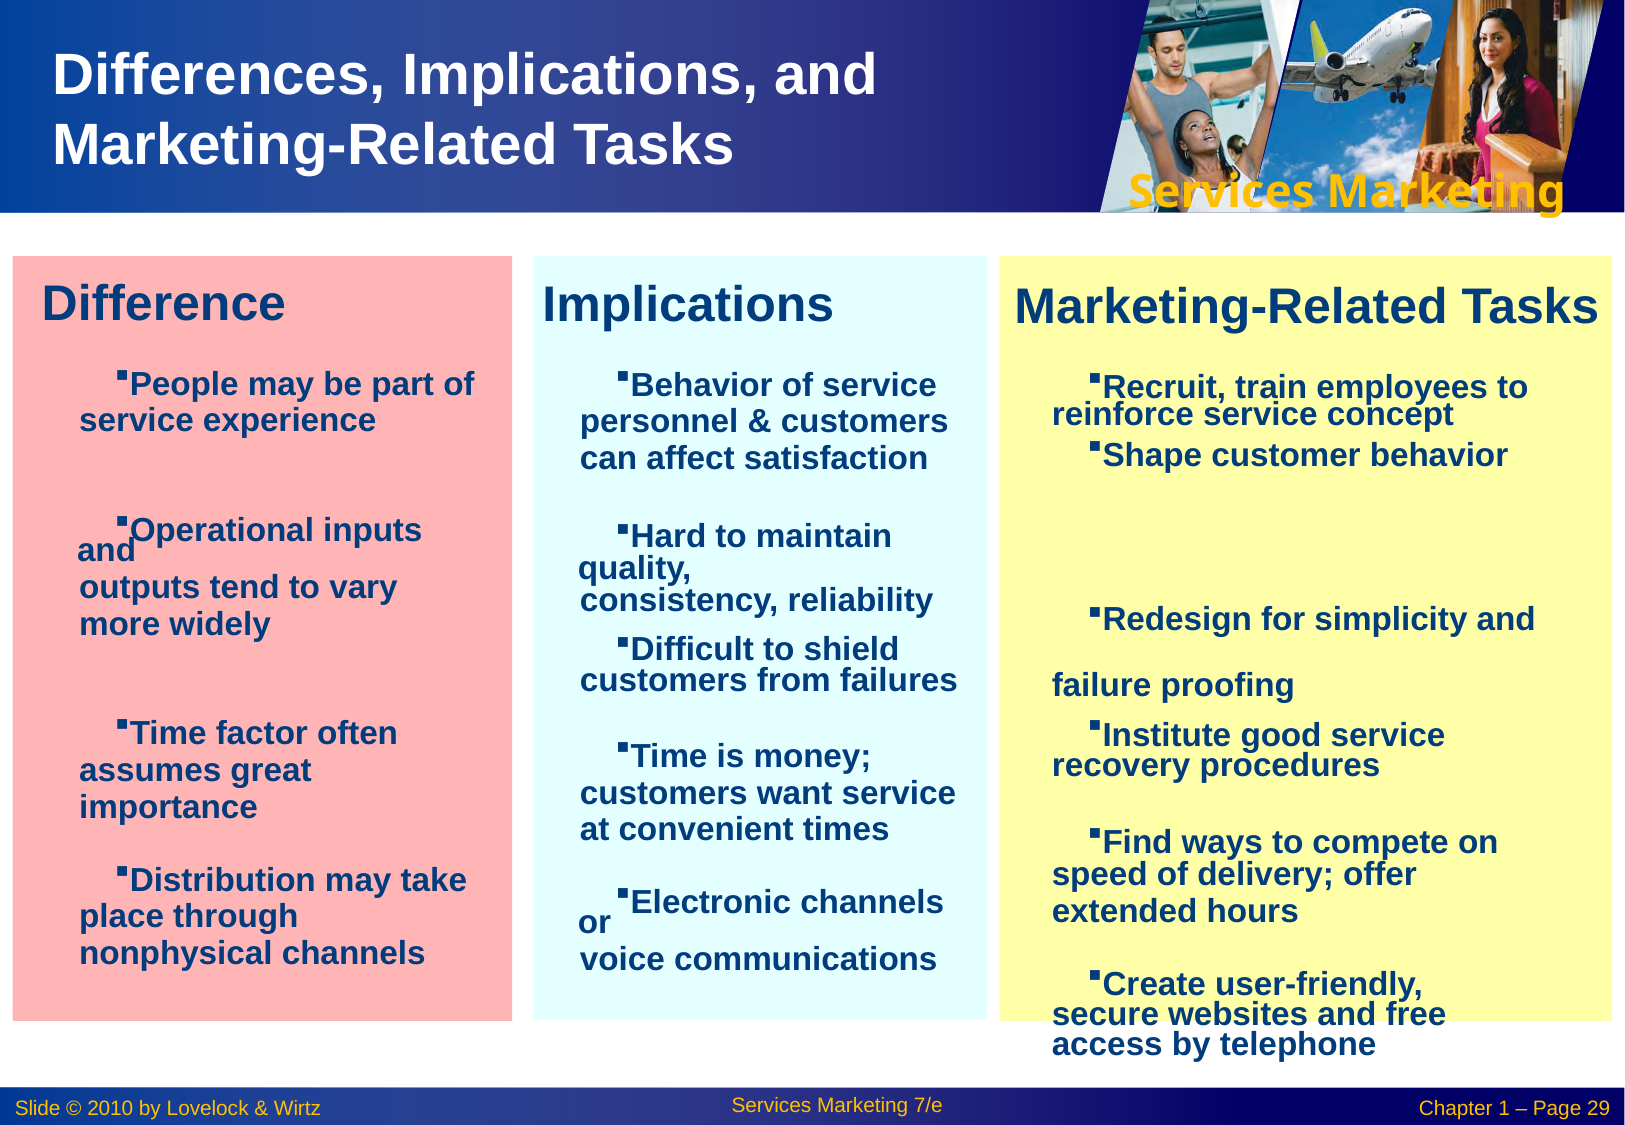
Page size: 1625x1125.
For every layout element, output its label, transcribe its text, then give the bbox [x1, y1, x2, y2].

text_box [12, 255, 1625, 1125]
picture [1546, 187, 1556, 202]
picture [1162, 186, 1172, 192]
title Differences, Implications, and Marketing-Related Tasks [36, 37, 1088, 176]
picture [1100, 0, 1604, 213]
